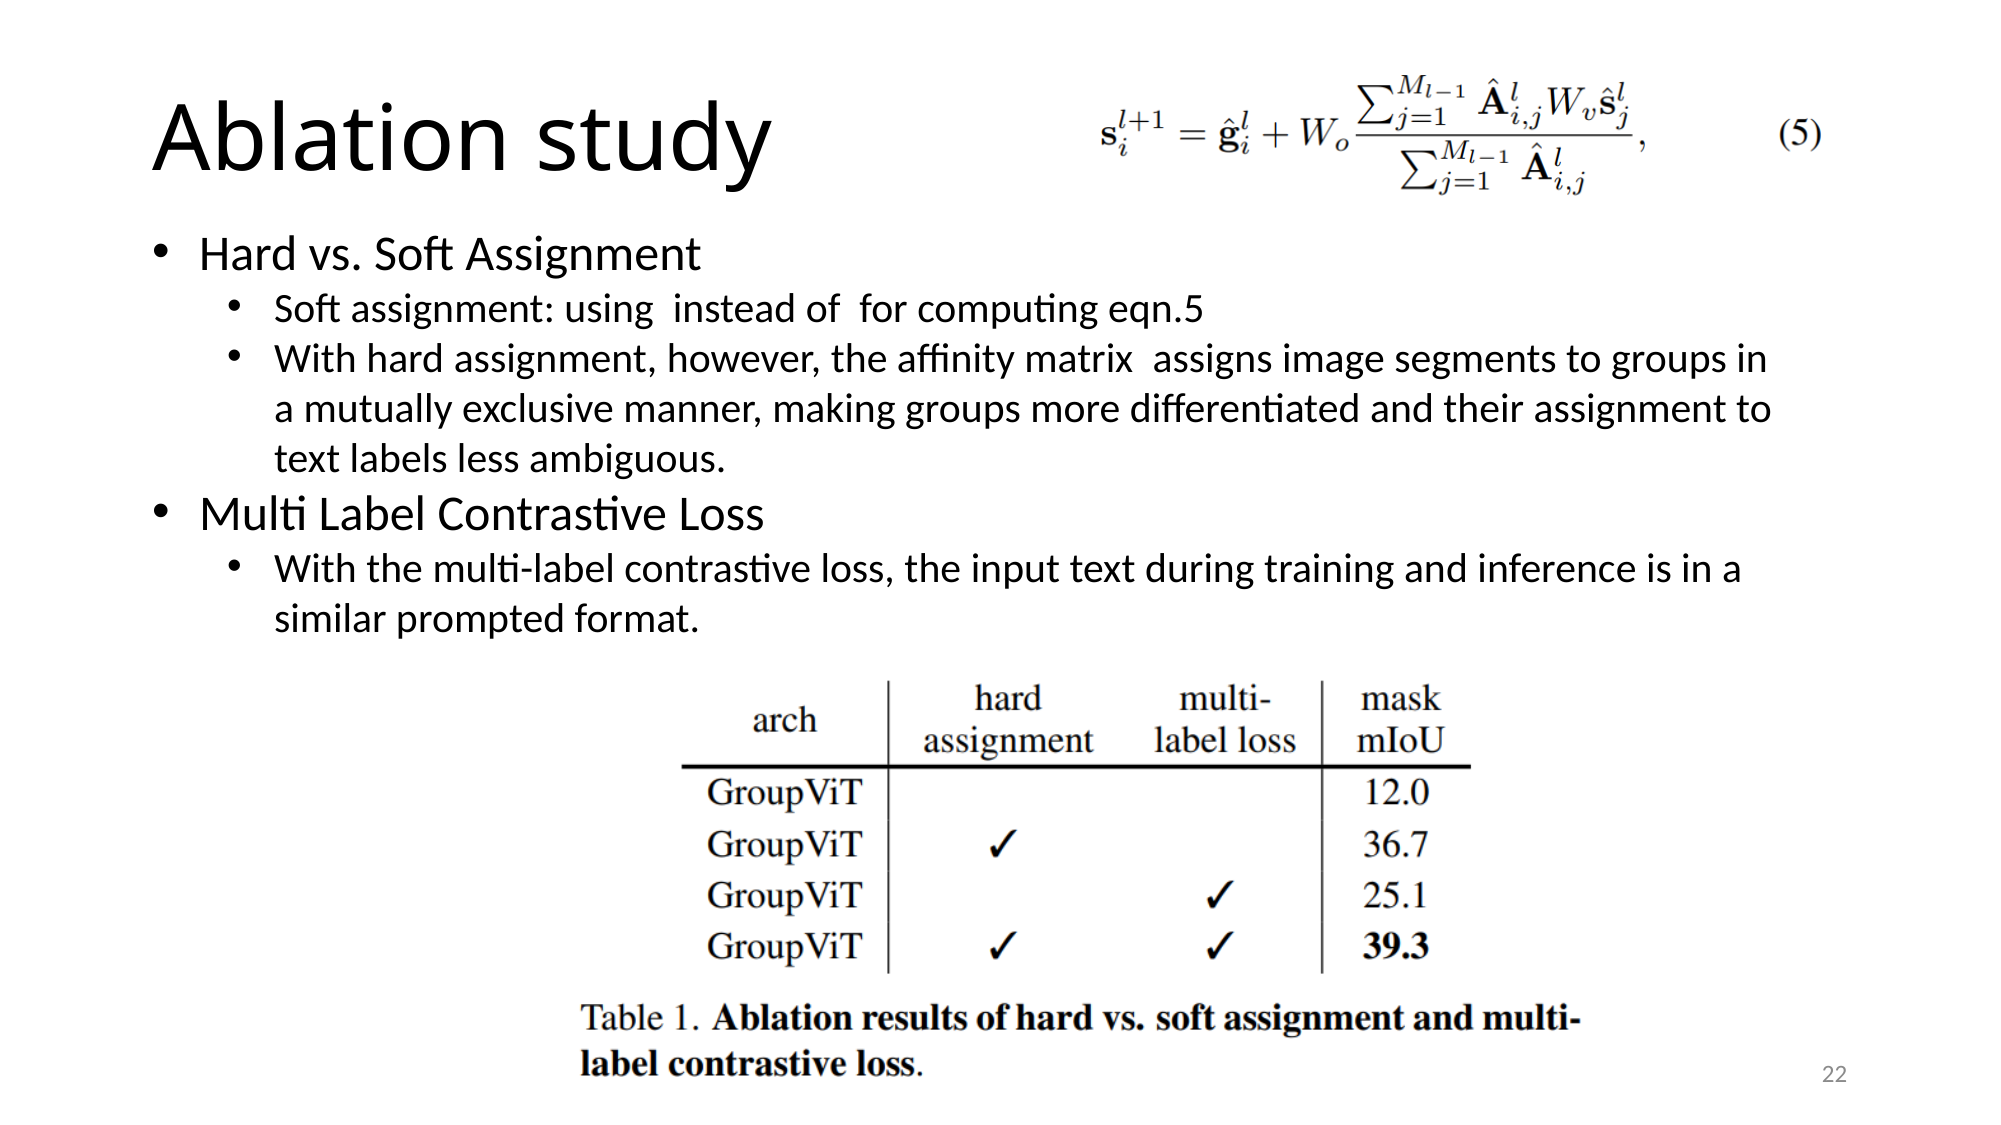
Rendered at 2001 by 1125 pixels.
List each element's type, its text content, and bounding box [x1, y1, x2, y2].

picture [1092, 74, 1841, 214]
title Ablation study [137, 32, 1915, 250]
picture [547, 663, 1602, 1082]
slide_number 22 [1412, 1042, 1863, 1103]
